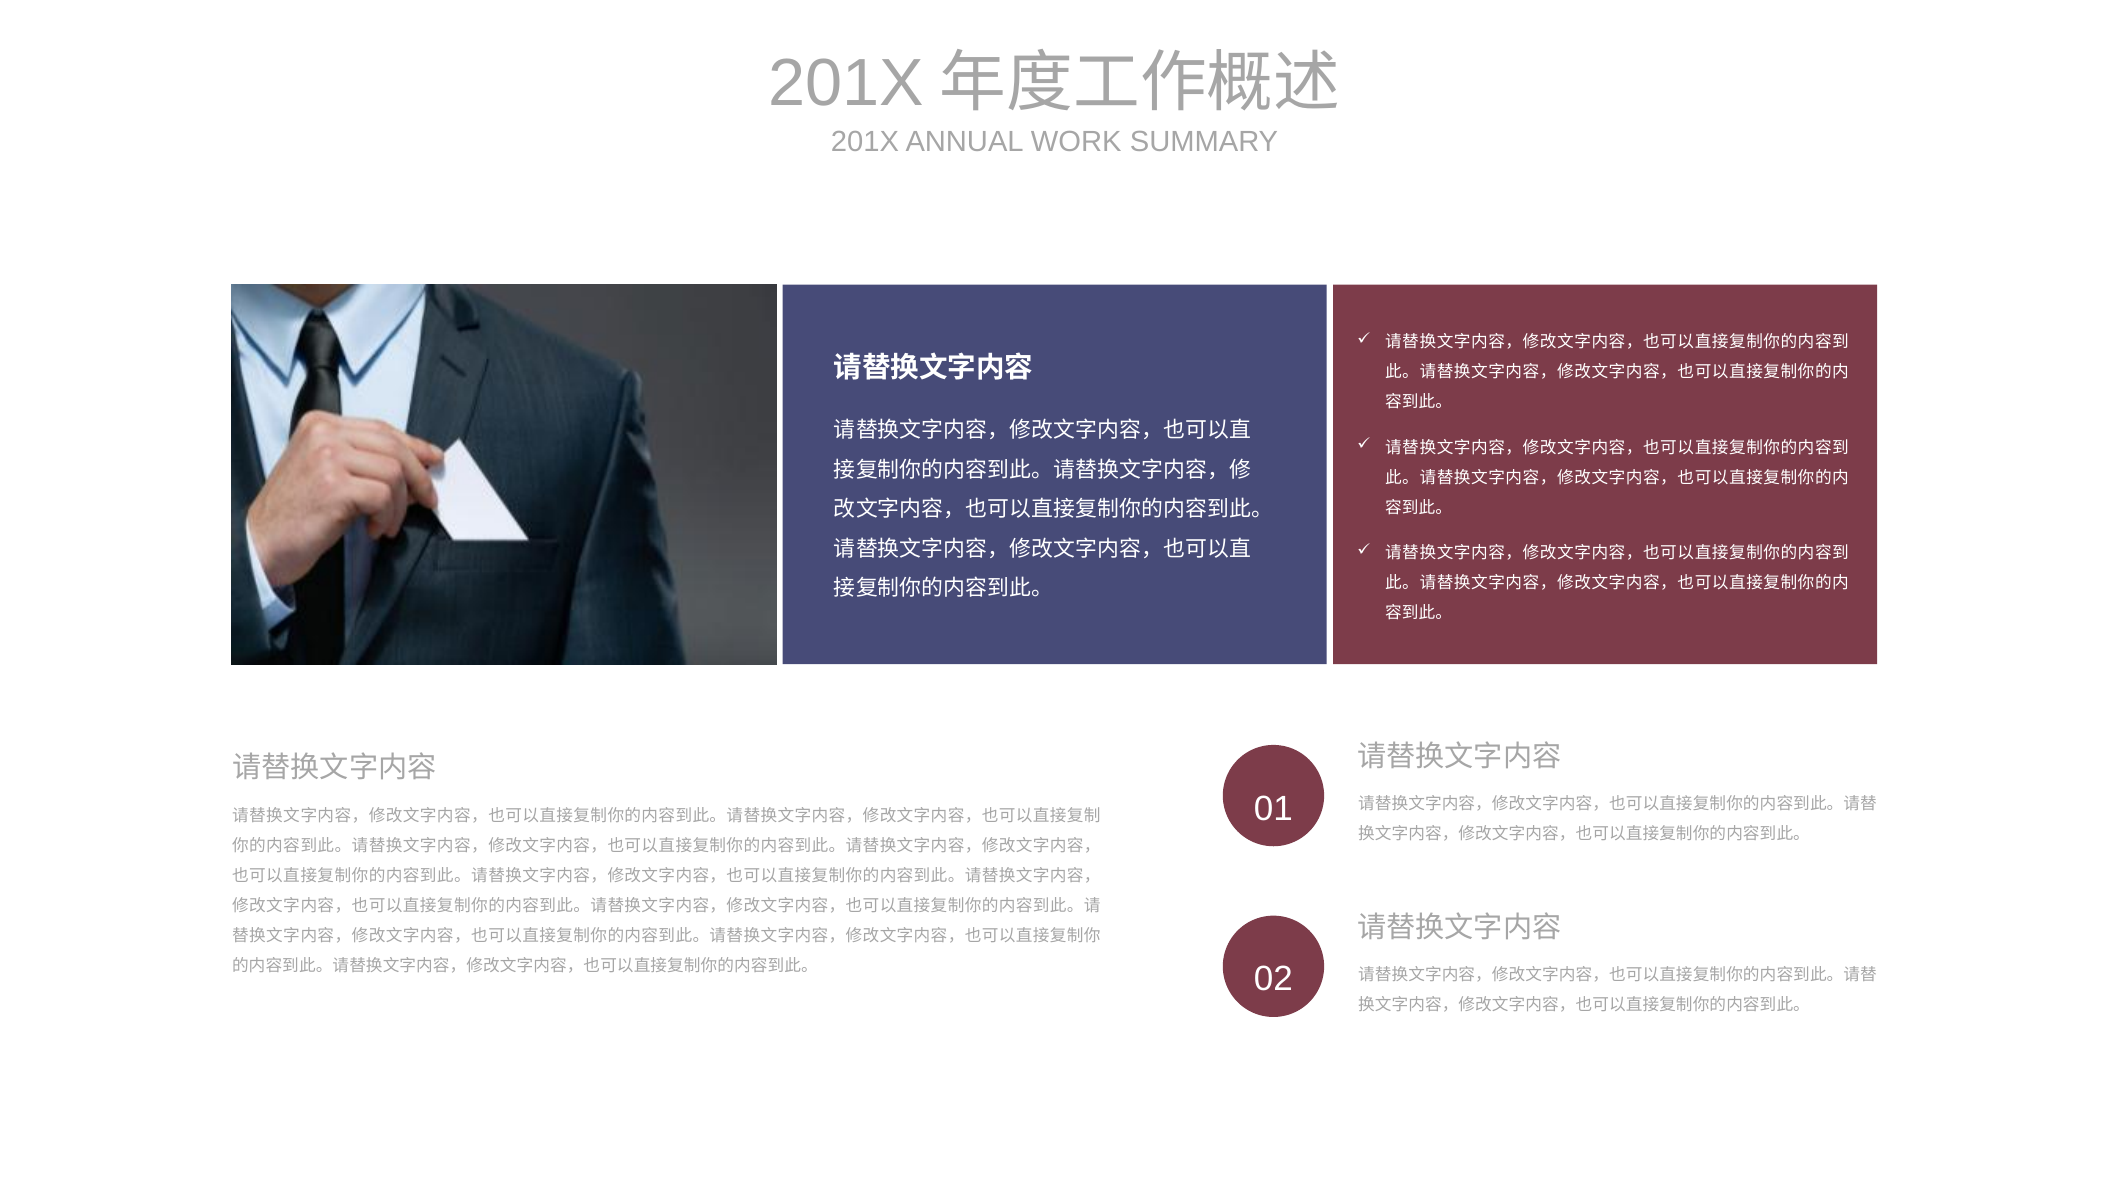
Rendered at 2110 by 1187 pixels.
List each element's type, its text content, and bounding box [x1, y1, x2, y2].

text_box 请替换文字内容，修改文字内容，也可以直接复制你的内容到此。请替换文字内容，修改文字内容，也可以直接复制你的内容到此。请替换文字内容，修改文字内容，也可以直接复制你的内容到此。请替换文字内容，修改文字内容，也可以直接复制你的内容到此。请替换文字内容，修改文字内容，也可以直接复制你的内容到此。请替换文字内容，修改文字内容，也可以直接复制你的内容到此。请替换文字内容，修改文字内容，也可以直接复制你的内容到此。请替换文字内容，修改文字内容，也可以直接复制你的内容到此。请替换文字内容，修改文字内容，也可以直接复制你的内容到此。请替换文字内容，修改文字内容，也可以直接复制你的内容到此。 [232, 795, 1102, 975]
text_box [782, 284, 1328, 665]
text_box [1332, 284, 1878, 665]
text_box 请替换文字内容，修改文字内容，也可以直接复制你的内容到此。请替换文字内容，修改文字内容，也可以直接复制你的内容到此。 [1358, 783, 1878, 844]
text_box 请替换文字内容，修改文字内容，也可以直接复制你的内容到此。请替换文字内容，修改文字内容，也可以直接复制你的内容到此。 请替换文字内容，修改文字内容，也可以直接复制你的内容到此。请替换文字内容，修改文字内容，也可以直接复制你的内容到此。 请替换文字内容，修改文字内容，也可以直接复制你的内容到此。请替换文字内容，修改文字内容，也可以直接复制你的内容到此。 [1357, 321, 1850, 623]
text_box 请替换文字内容 [833, 349, 1274, 384]
text_box 201X年度工作概述 [730, 38, 1379, 119]
text_box 201X ANNUAL WORK SUMMARY [824, 122, 1285, 158]
picture [231, 284, 777, 665]
text_box 请替换文字内容 [1357, 907, 1762, 943]
text_box 02 [1221, 914, 1326, 1019]
text_box 01 [1221, 743, 1326, 848]
text_box 请替换文字内容，修改文字内容，也可以直接复制你的内容到此。请替换文字内容，修改文字内容，也可以直接复制你的内容到此。 [1358, 953, 1878, 1014]
text_box 请替换文字内容 [232, 730, 1007, 784]
text_box 请替换文字内容，修改文字内容，也可以直接复制你的内容到此。请替换文字内容，修改文字内容，也可以直接复制你的内容到此。请替换文字内容，修改文字内容，也可以直接复制你的内容到此。 [833, 402, 1274, 601]
text_box 请替换文字内容 [1357, 737, 1762, 773]
